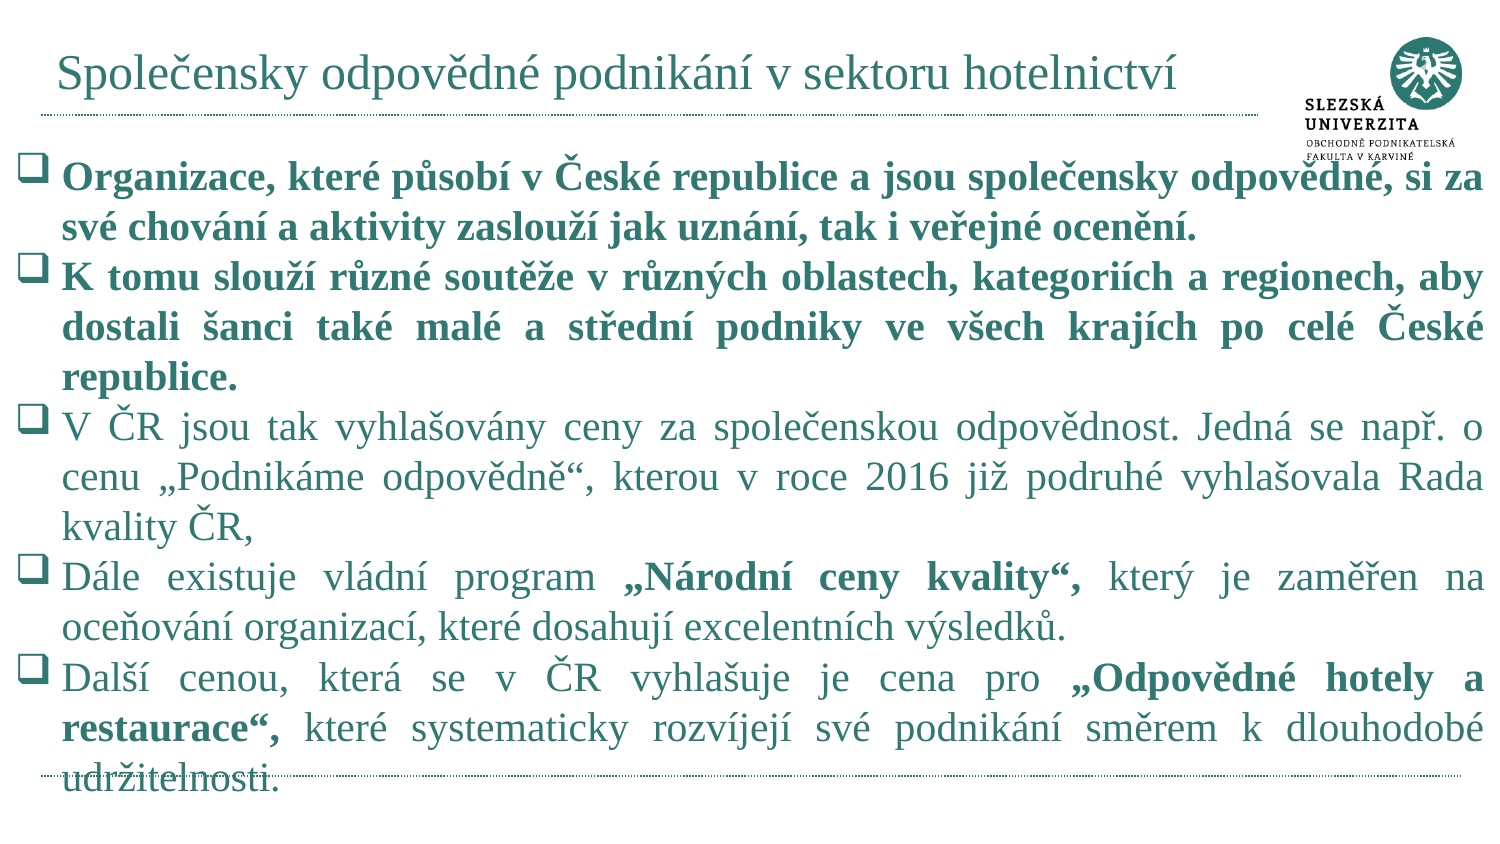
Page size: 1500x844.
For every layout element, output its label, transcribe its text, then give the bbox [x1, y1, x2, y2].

title Společensky odpovědné podnikání v sektoru hotelnictví [41, 32, 1258, 116]
picture [1305, 37, 1462, 141]
text_box Organizace, které působí v České republice a jsou společensky odpovědné, si za své chování a aktivity zaslouží jak uznání, tak i veřejné ocenění. K tomu slouží různé soutěže v různých oblastech, kategoriích a regionech, aby dostali šanci také malé a střední podniky ve všech krajích po celé České republice. V ČR jsou tak vyhlašovány ceny za společenskou odpovědnost. Jedná se např. o cenu „Podnikáme odpovědně“, kterou v roce 2016 již podruhé vyhlašovala Rada kvality ČR, Dále existuje vládní program „Národní ceny kvality“, který je zaměřen na oceňování organizací, které dosahují excelentních výsledků. Další cenou, která se v ČR vyhlašuje je cena pro „Odpovědné hotely a restaurace“, které systematicky rozvíjejí své podnikání směrem k dlouhodobé udržitelnosti. [0, 141, 1500, 807]
